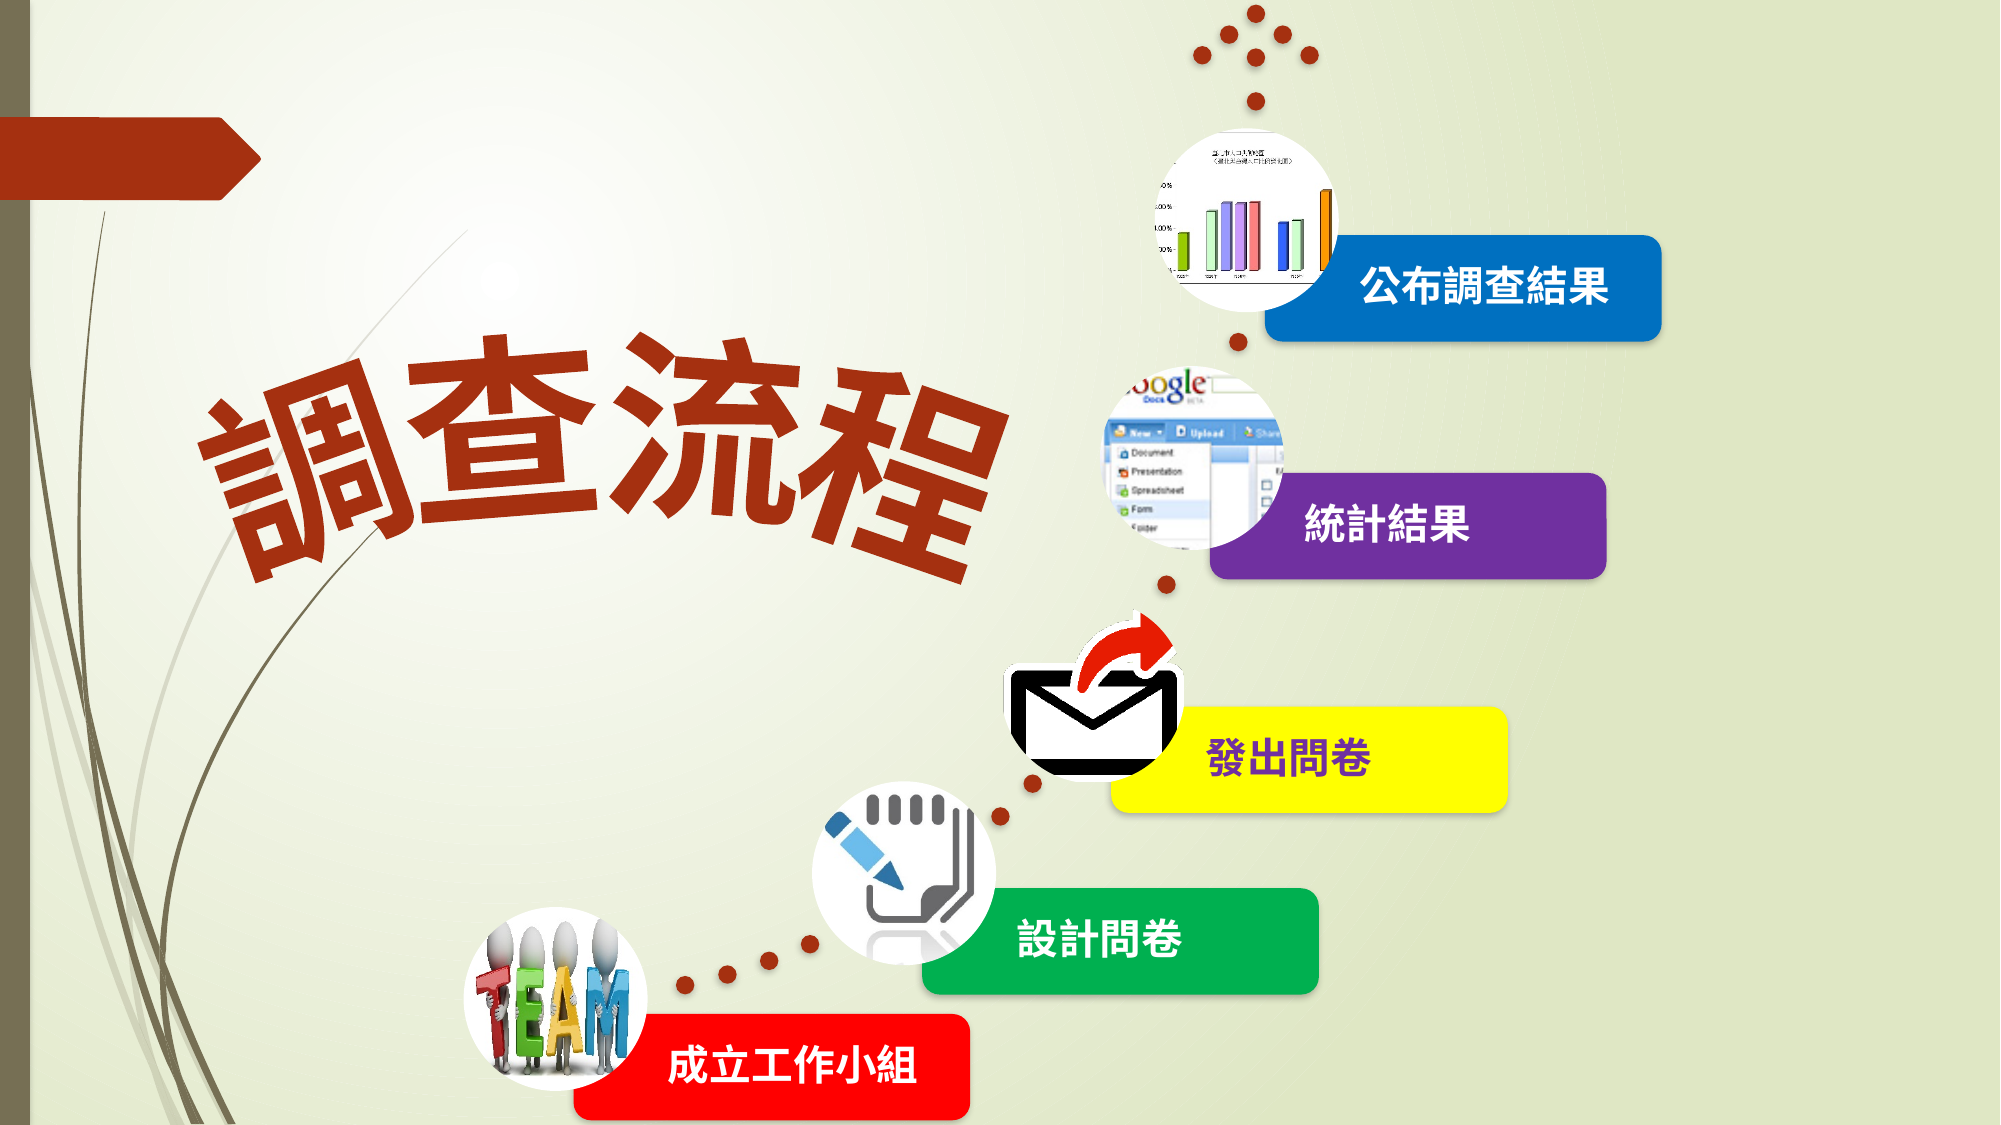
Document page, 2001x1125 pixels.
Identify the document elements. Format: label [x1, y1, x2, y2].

text_box [382, 0, 1942, 1125]
